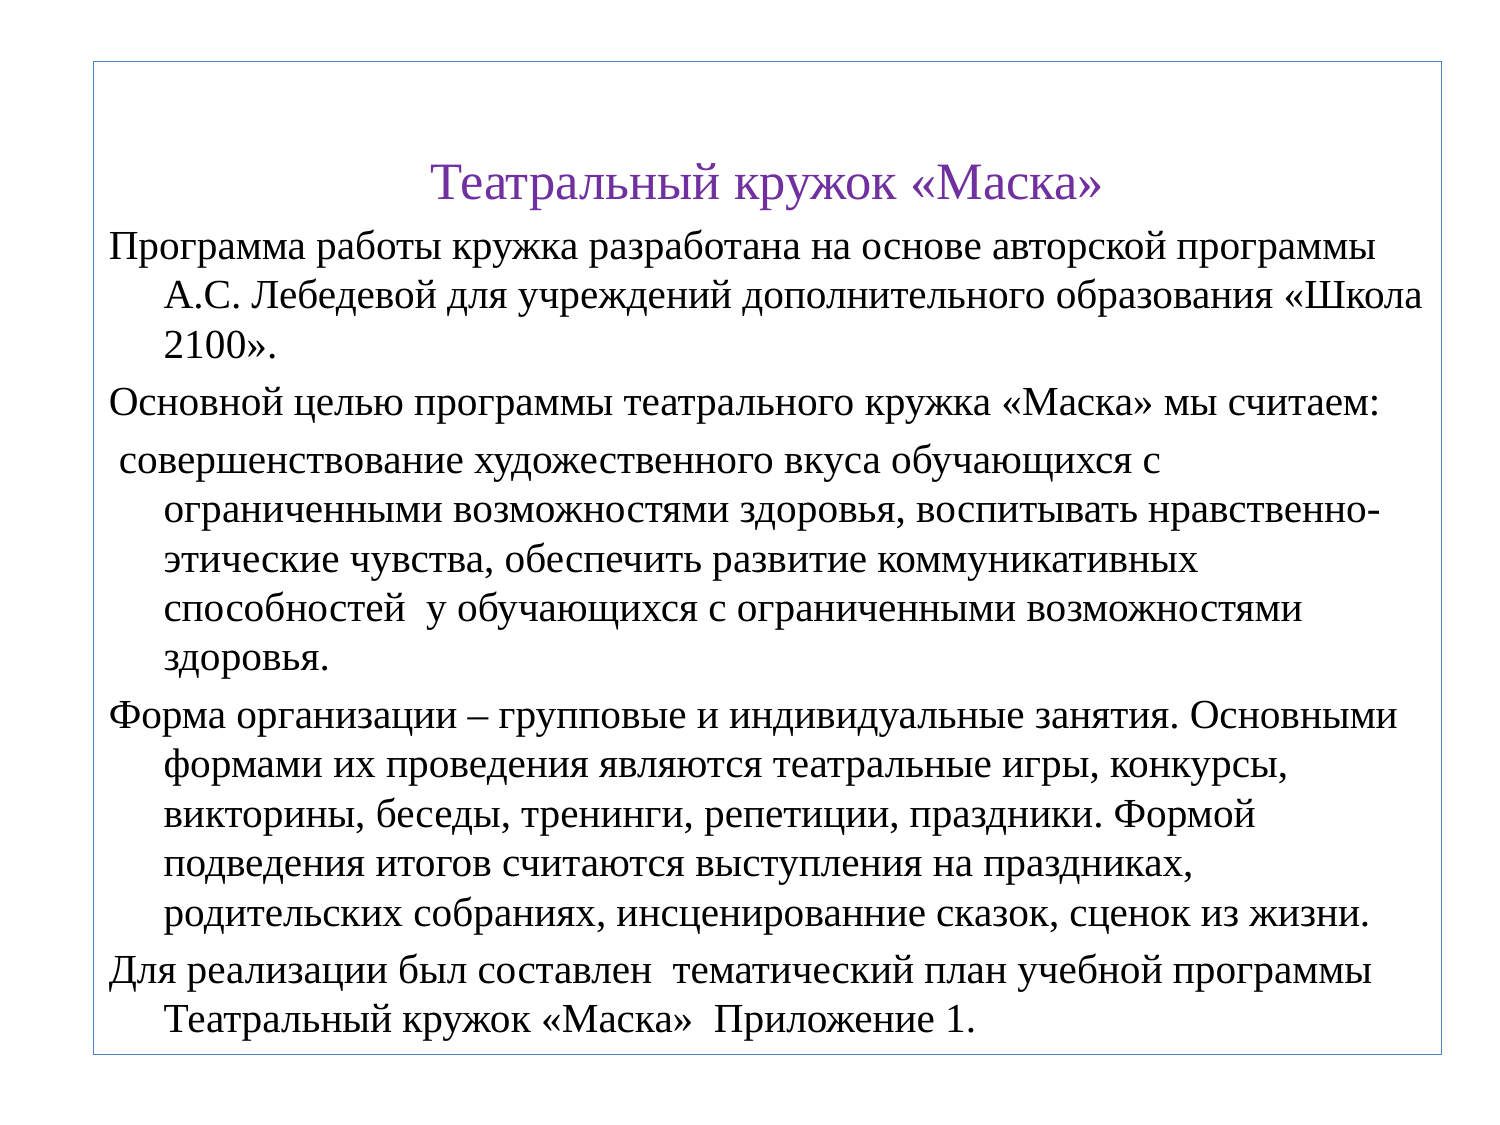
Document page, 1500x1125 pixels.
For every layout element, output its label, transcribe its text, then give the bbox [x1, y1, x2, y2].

list Театральный кружок «Маска» Программа работы кружка разработана на основе авторской программы А.С. Лебедевой для учреждений дополнительного образования «Школа 2100». Основной целью программы театрального кружка «Маска» мы считаем: совершенствование художественного вкуса обучающихся с ограниченными возможностями здоровья, воспитывать нравственно-этические чувства, обеспечить развитие коммуникативных способностей у обучающихся с ограниченными возможностями здоровья. Форма организации – групповые и индивидуальные занятия. Основными формами их проведения являются театральные игры, конкурсы, викторины, беседы, тренинги, репетиции, праздники. Формой подведения итогов считаются выступления на праздниках, родительских собраниях, инсценированние сказок, сценок из жизни. Для реализации был составлен тематический план учебной программы Театральный кружок «Маска» Приложение 1. [93, 61, 1442, 1055]
